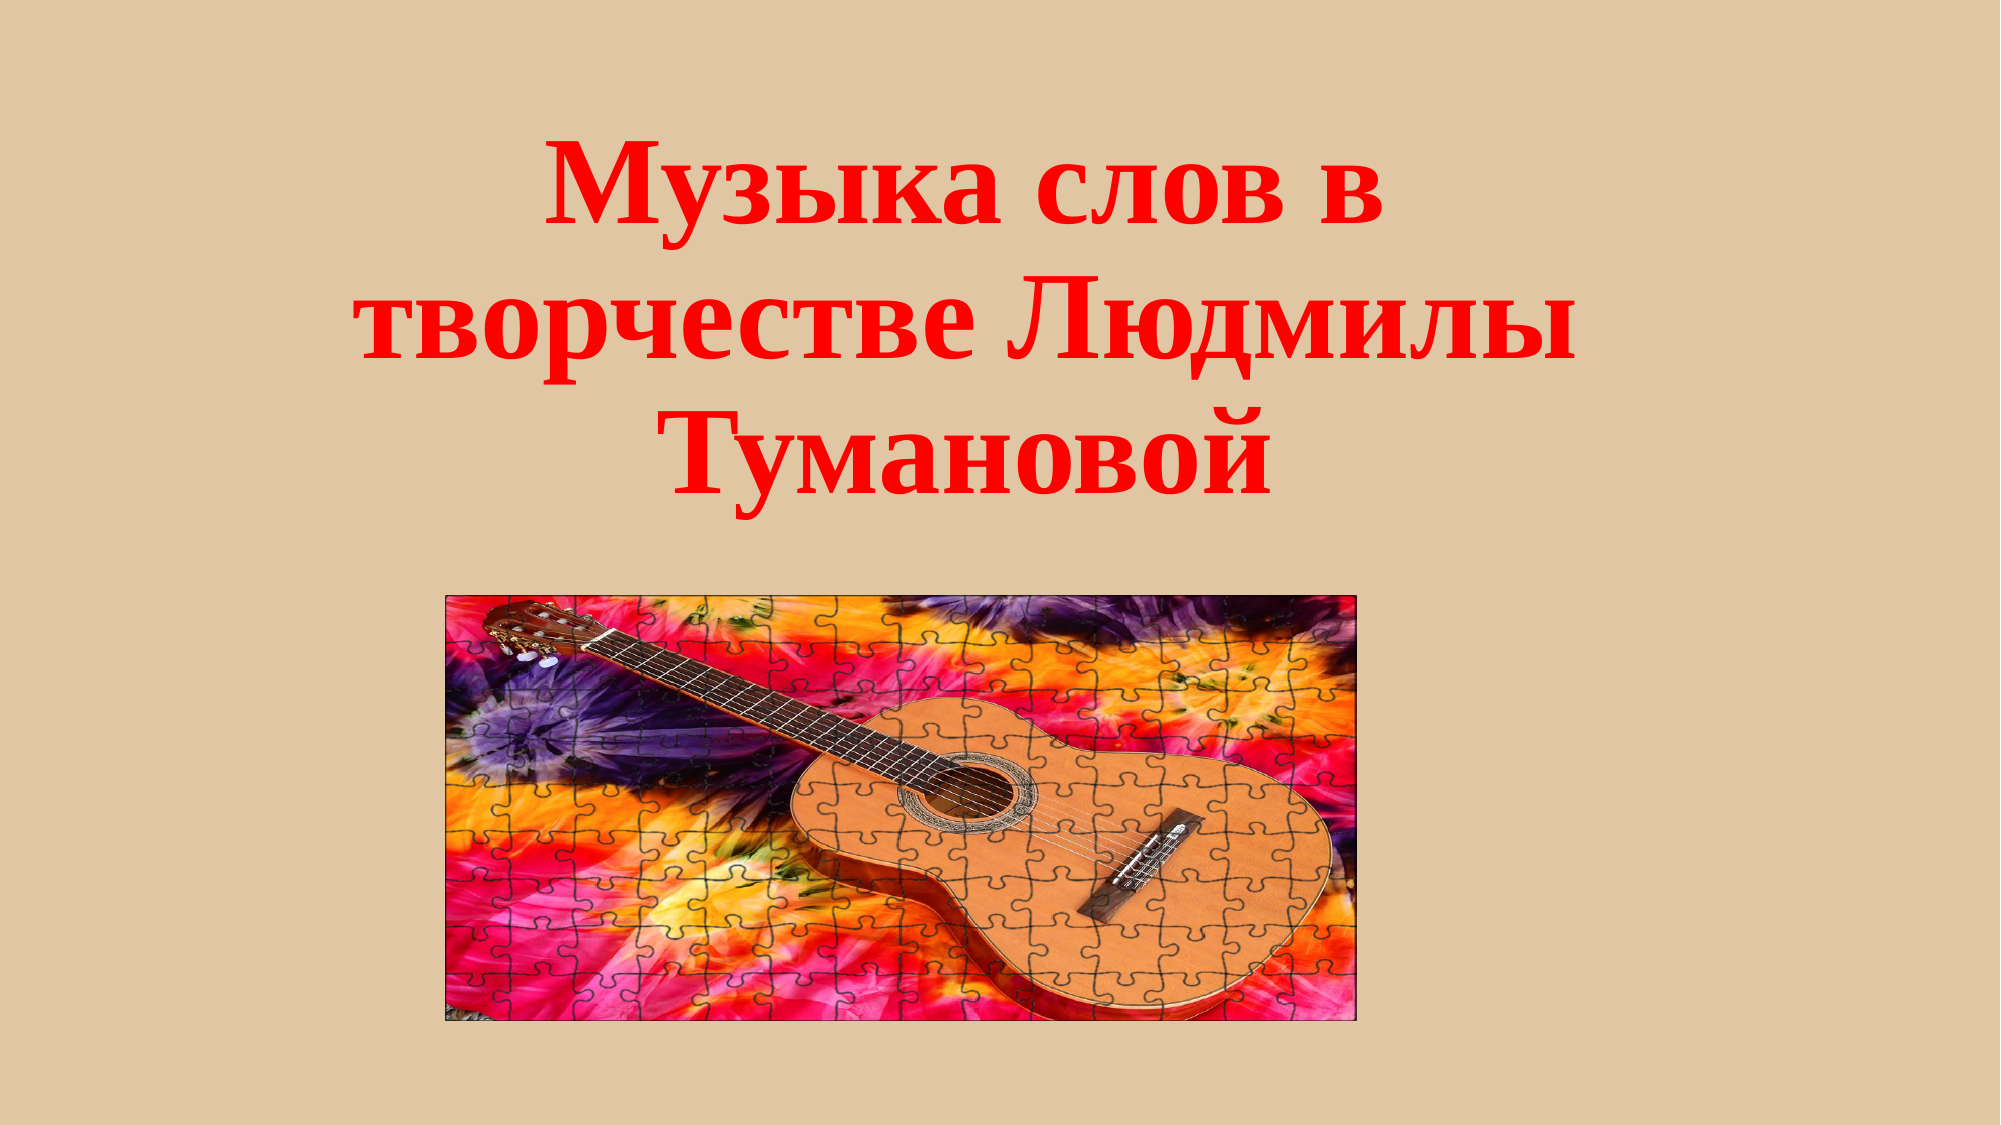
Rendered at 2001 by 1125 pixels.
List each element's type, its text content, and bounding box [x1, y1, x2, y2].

picture [445, 595, 1357, 1021]
title Музыка слов в творчестве Людмилы Тумановой [215, 136, 1716, 528]
